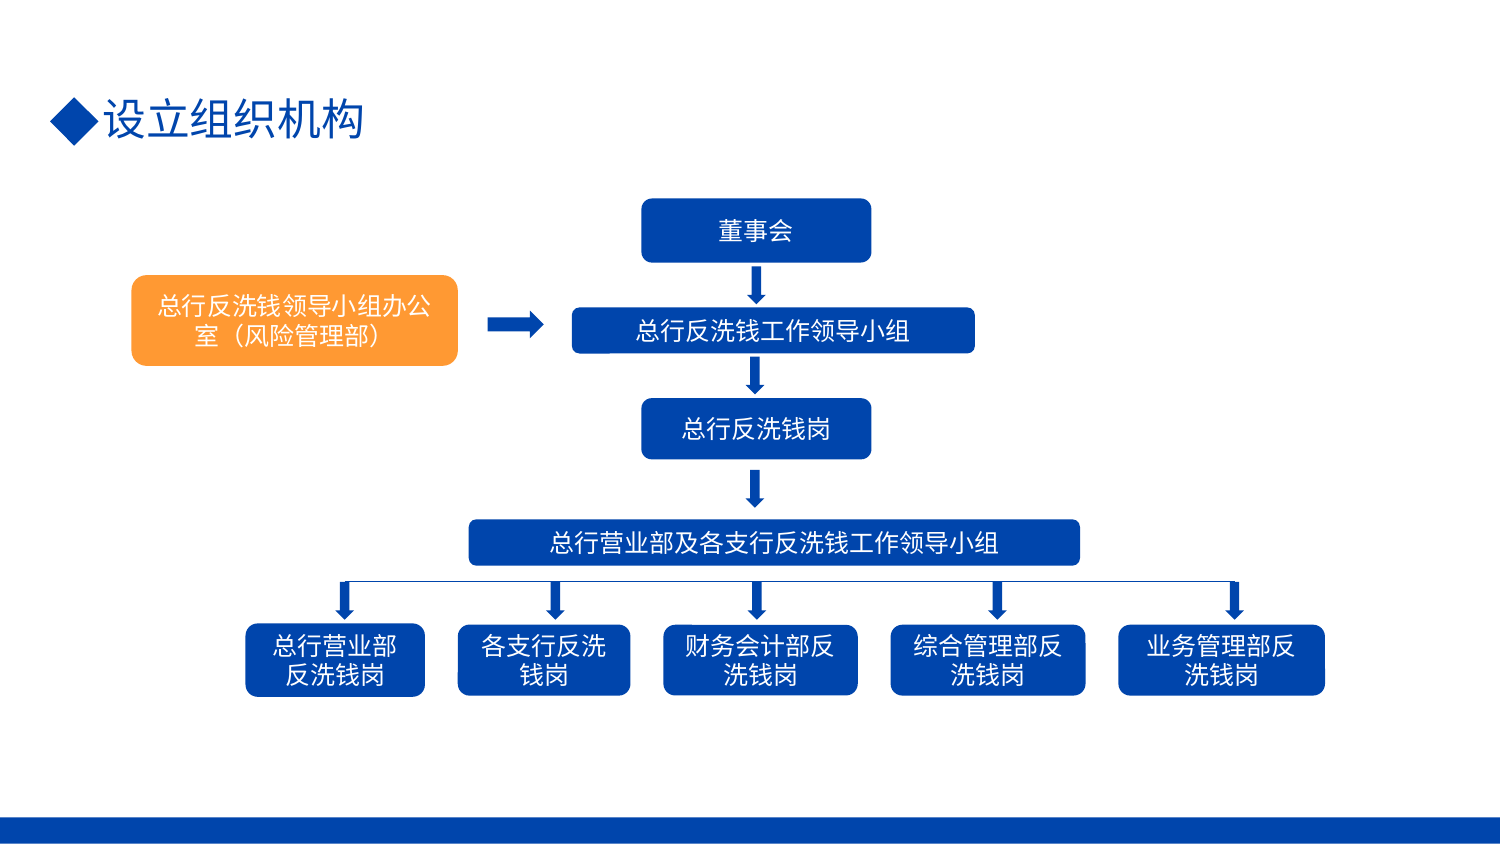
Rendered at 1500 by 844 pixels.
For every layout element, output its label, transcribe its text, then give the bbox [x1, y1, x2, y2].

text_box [245, 198, 1325, 697]
text_box 设立组织机构 [87, 84, 821, 152]
text_box 总行反洗钱领导小组办公室（风险管理部） [130, 274, 245, 367]
